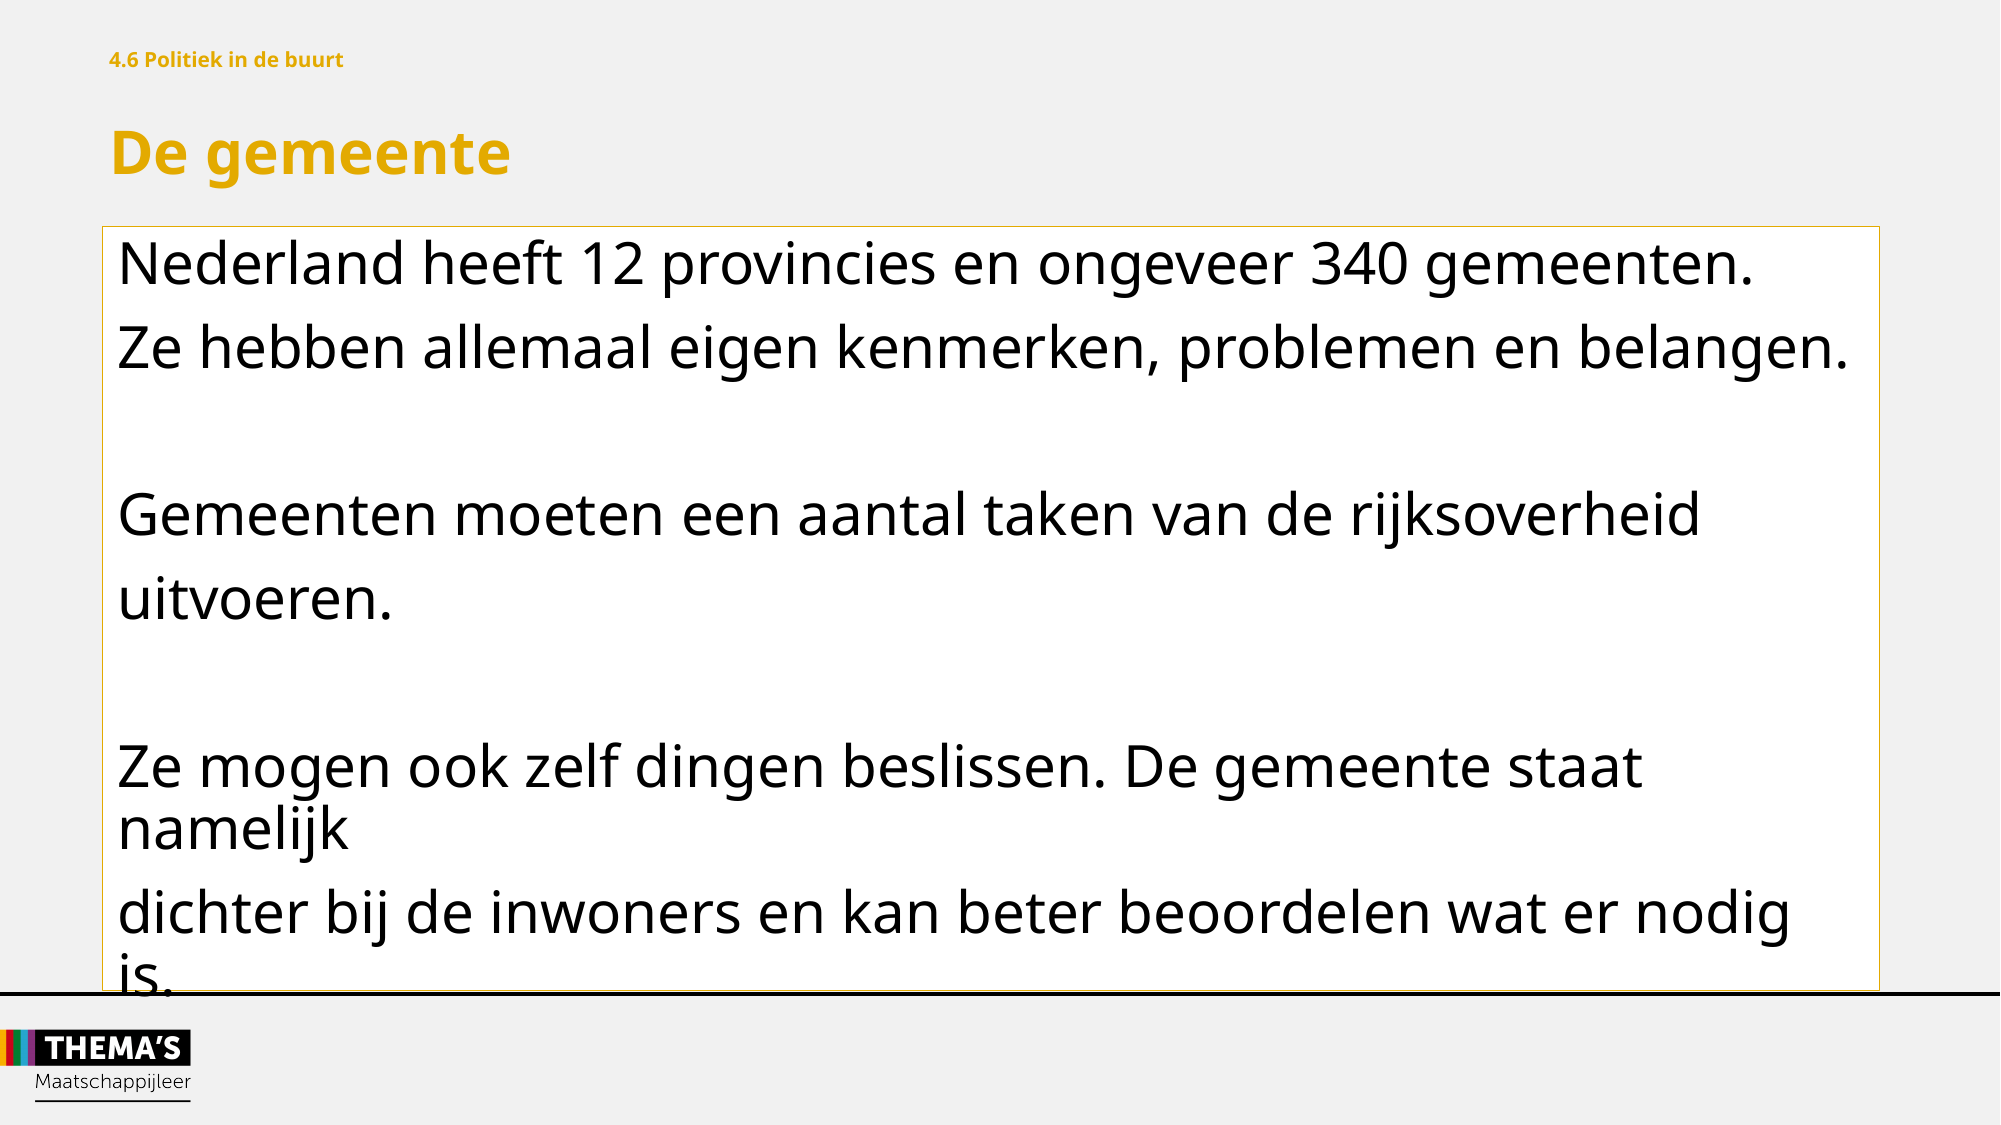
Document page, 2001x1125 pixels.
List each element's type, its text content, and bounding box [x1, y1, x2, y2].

picture [0, 993, 203, 1125]
list Nederland heeft 12 provincies en ongeveer 340 gemeenten. Ze hebben allemaal eigen kenmerken, problemen en belangen. Gemeenten moeten een aantal taken van de rijksoverheid uitvoeren. Ze mogen ook zelf dingen beslissen. De gemeente staat namelijk dichter bij de inwoners en kan beter beoordelen wat er nodig is. [102, 226, 1880, 991]
list 4.6 Politiek in de buurt [94, 33, 941, 88]
list De gemeente [94, 114, 1879, 205]
